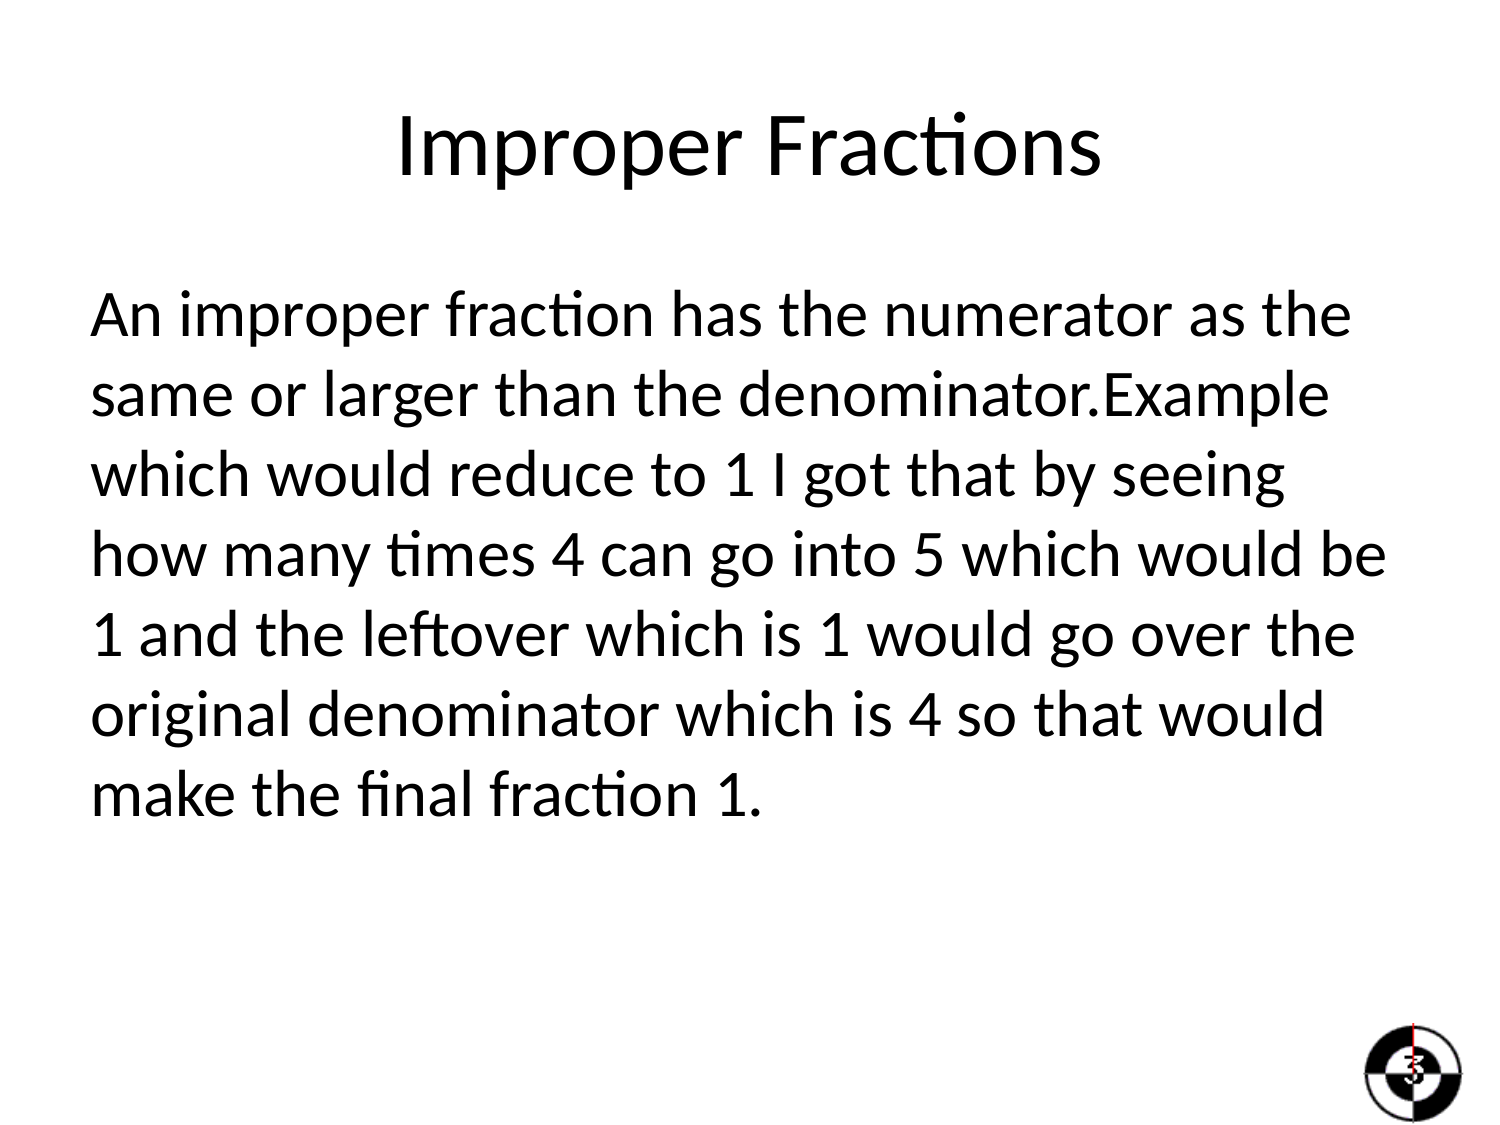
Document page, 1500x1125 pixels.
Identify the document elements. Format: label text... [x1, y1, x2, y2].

picture [1362, 1023, 1465, 1125]
title Improper Fractions [75, 45, 1425, 233]
